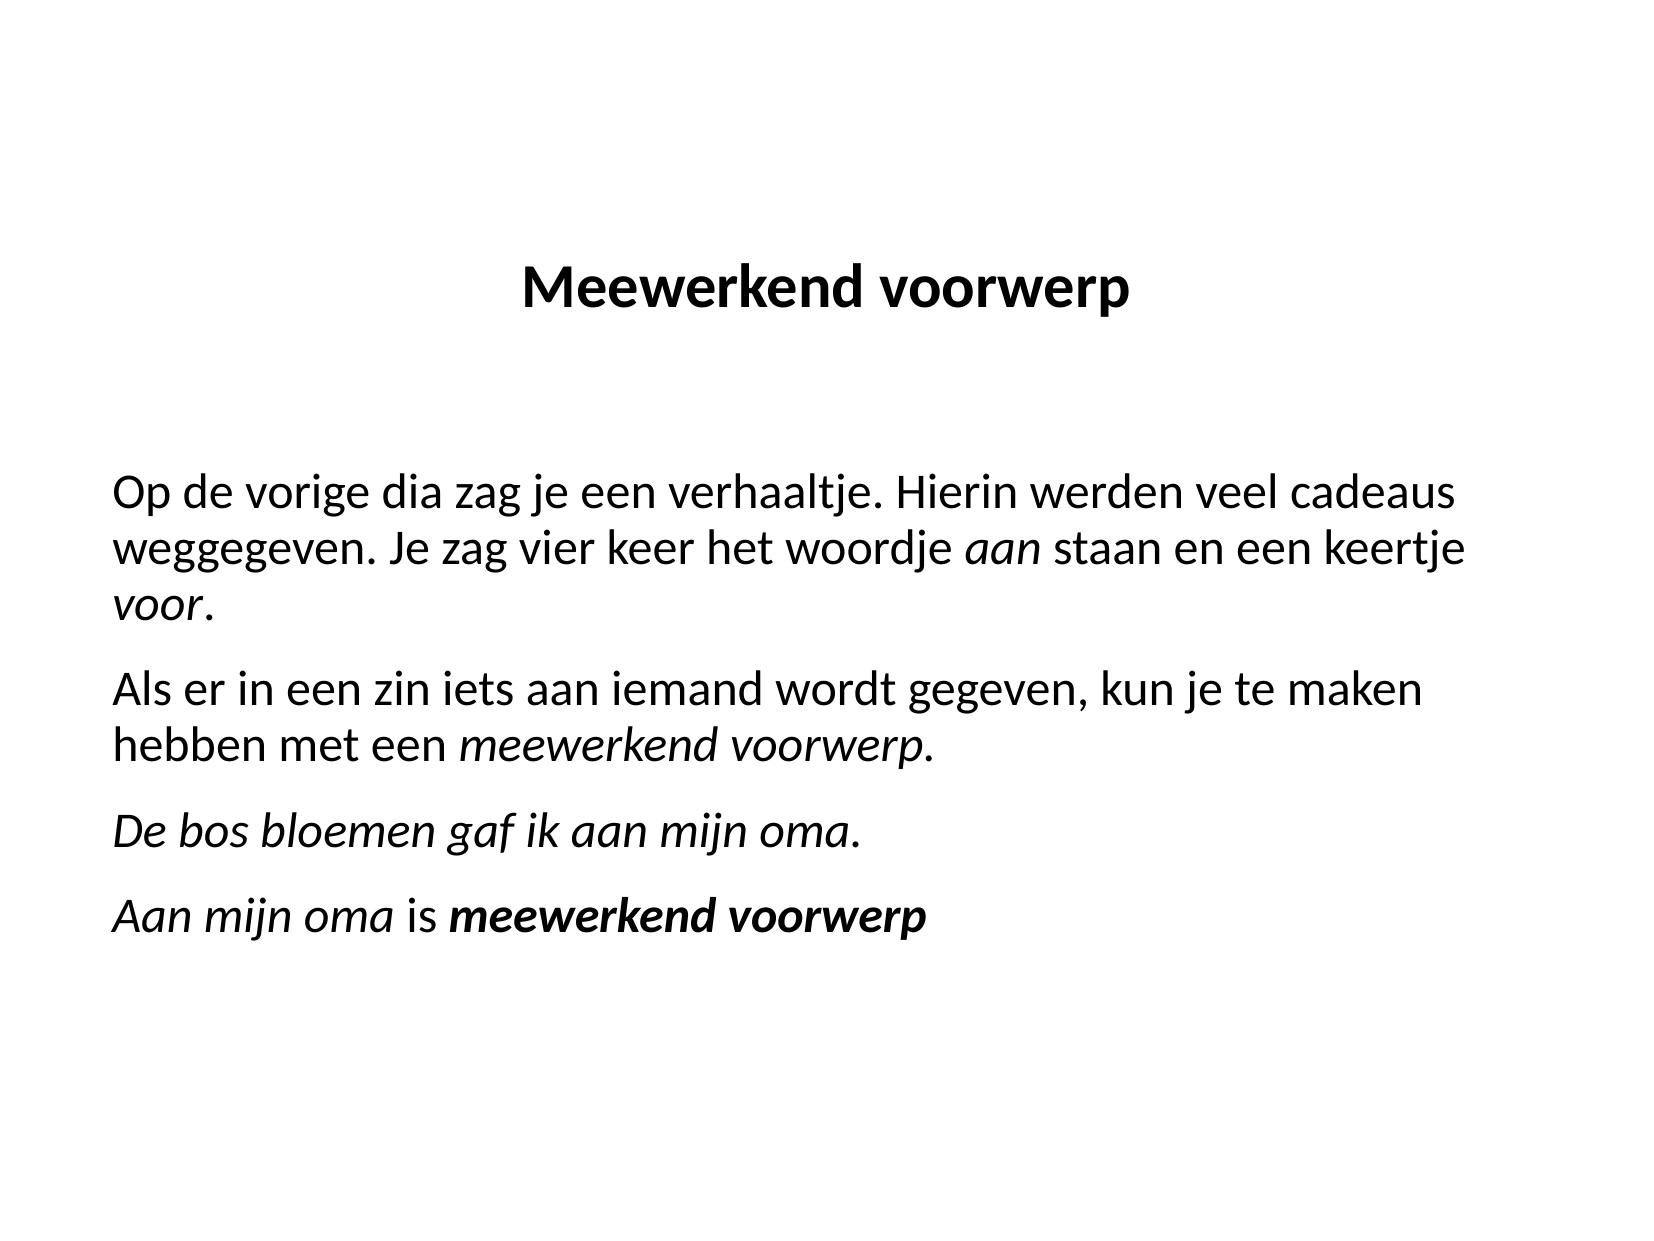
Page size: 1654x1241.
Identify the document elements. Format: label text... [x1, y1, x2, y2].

title Meewerkend voorwerp [82, 183, 1571, 391]
list Op de vorige dia zag je een verhaaltje. Hierin werden veel cadeaus weggegeven. Je zag vier keer het woordje aan staan en een keertje voor. Als er in een zin iets aan iemand wordt gegeven, kun je te maken hebben met een meewerkend voorwerp. De bos bloemen gaf ik aan mijn oma. Aan mijn oma is meewerkend voorwerp [94, 314, 1550, 1034]
